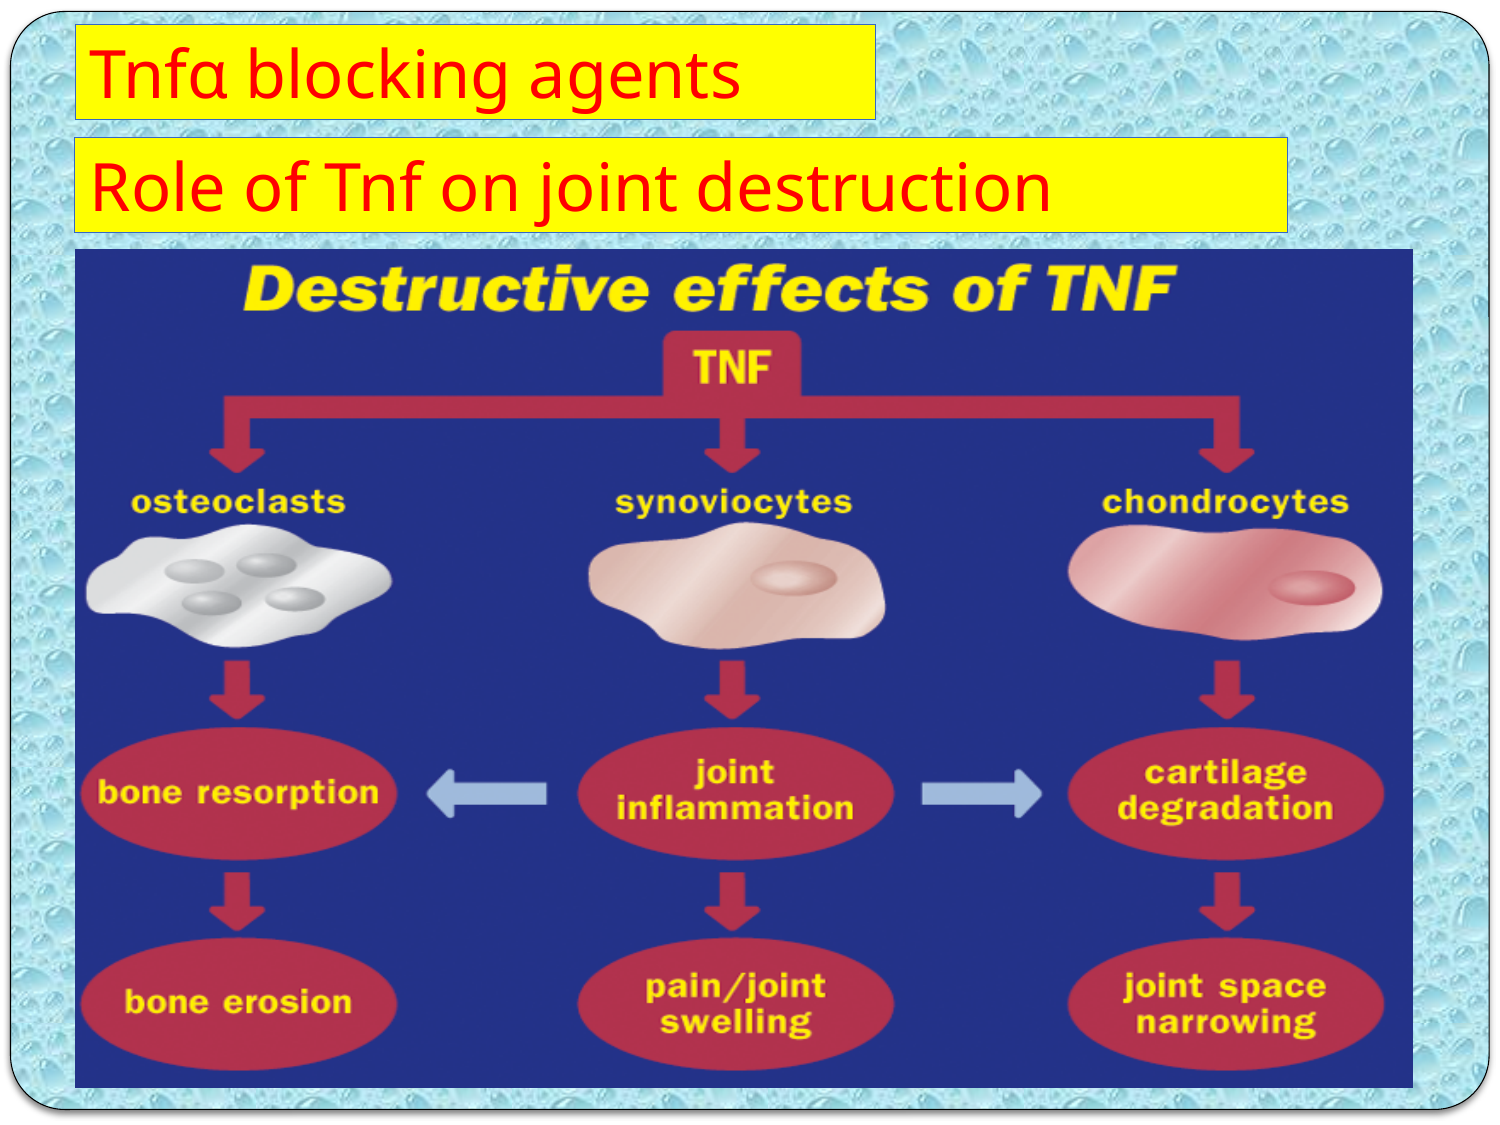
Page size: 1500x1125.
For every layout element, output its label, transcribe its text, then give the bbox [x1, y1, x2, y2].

text_box Tnfα blocking agents [75, 24, 876, 120]
picture [12, 12, 1488, 1108]
text_box Role of Tnf on joint destruction [74, 137, 1288, 233]
